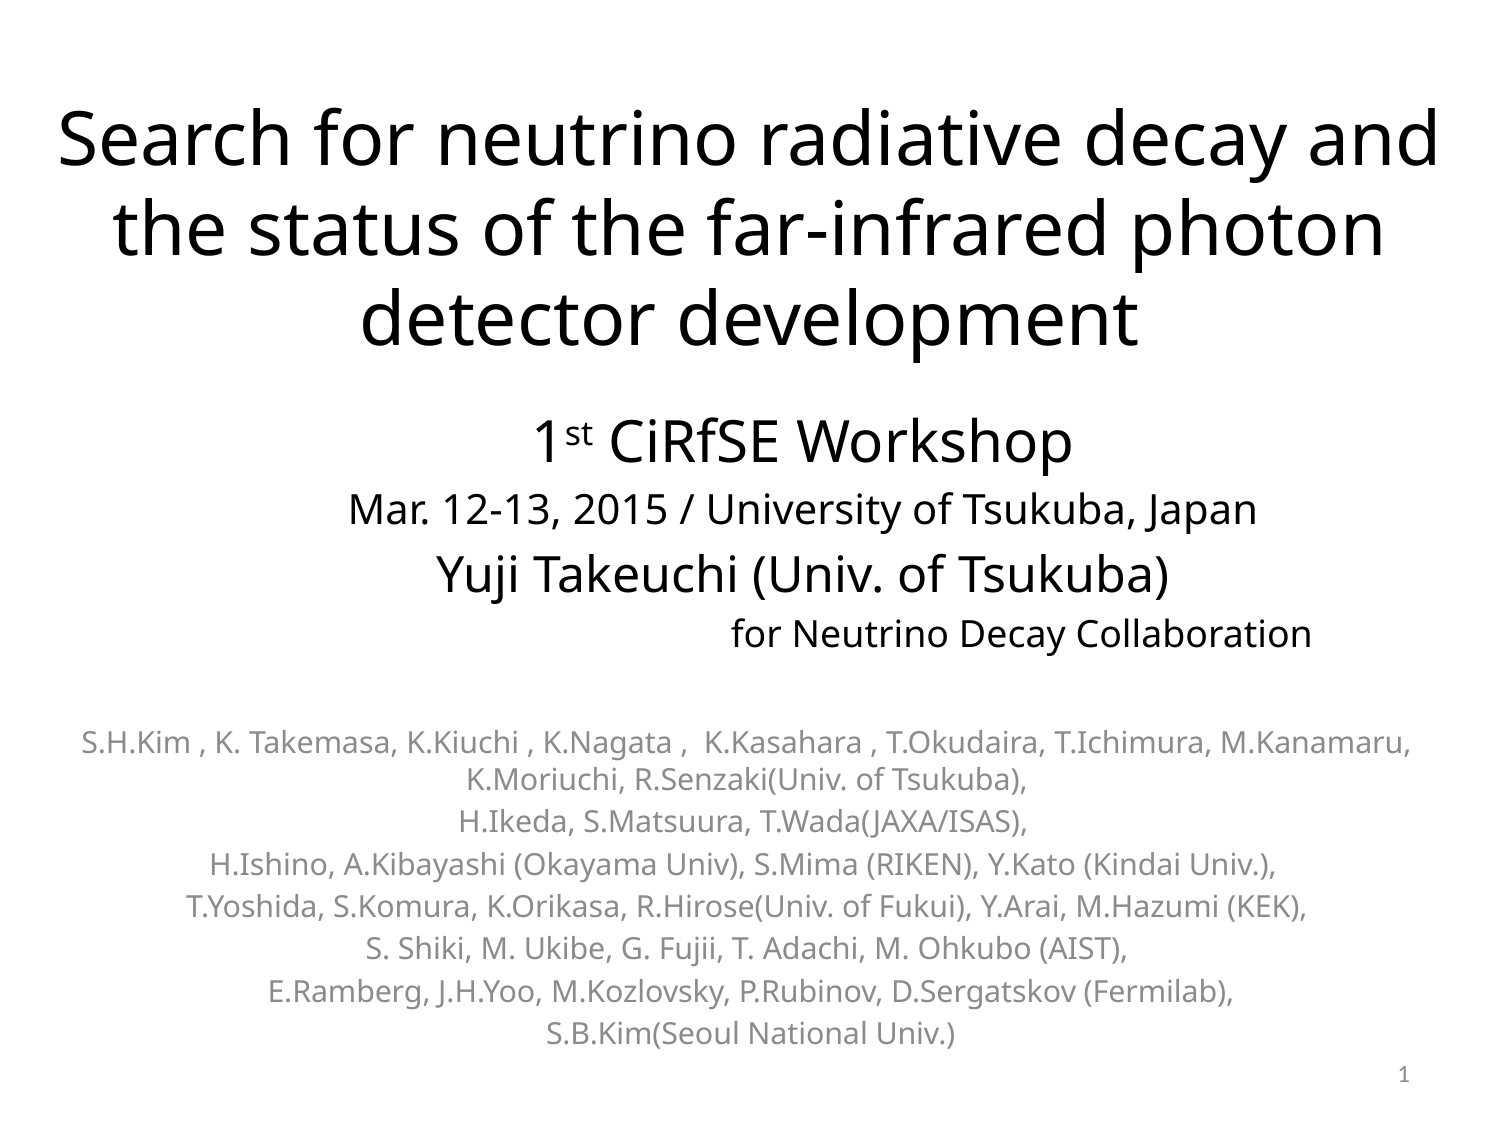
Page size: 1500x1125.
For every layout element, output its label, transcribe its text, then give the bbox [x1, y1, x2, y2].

text_box S.H.Kim , K. Takemasa, K.Kiuchi , K.Nagata , K.Kasahara , T.Okudaira, T.Ichimura, M.Kanamaru, K.Moriuchi, R.Senzaki(Univ. of Tsukuba), H.Ikeda, S.Matsuura, T.Wada(JAXA/ISAS), H.Ishino, A.Kibayashi (Okayama Univ), S.Mima (RIKEN), Y.Kato (Kindai Univ.), T.Yoshida, S.Komura, K.Orikasa, R.Hirose(Univ. of Fukui), Y.Arai, M.Hazumi (KEK), S. Shiki, M. Ukibe, G. Fujii, T. Adachi, M. Ohkubo (AIST), E.Ramberg, J.H.Yoo, M.Kozlovsky, P.Rubinov, D.Sergatskov (Fermilab), S.B.Kim(Seoul National Univ.) [29, 716, 1465, 1059]
slide_number 1 [1074, 1059, 1425, 1103]
title Search for neutrino radiative decay and the status of the far-infrared photon detector development [35, 54, 1465, 398]
subtitle 1st CiRfSE Workshop Mar. 12-13, 2015 / University of Tsukuba, Japan Yuji Takeuchi (Univ. of Tsukuba) for Neutrino Decay Collaboration [277, 397, 1329, 669]
